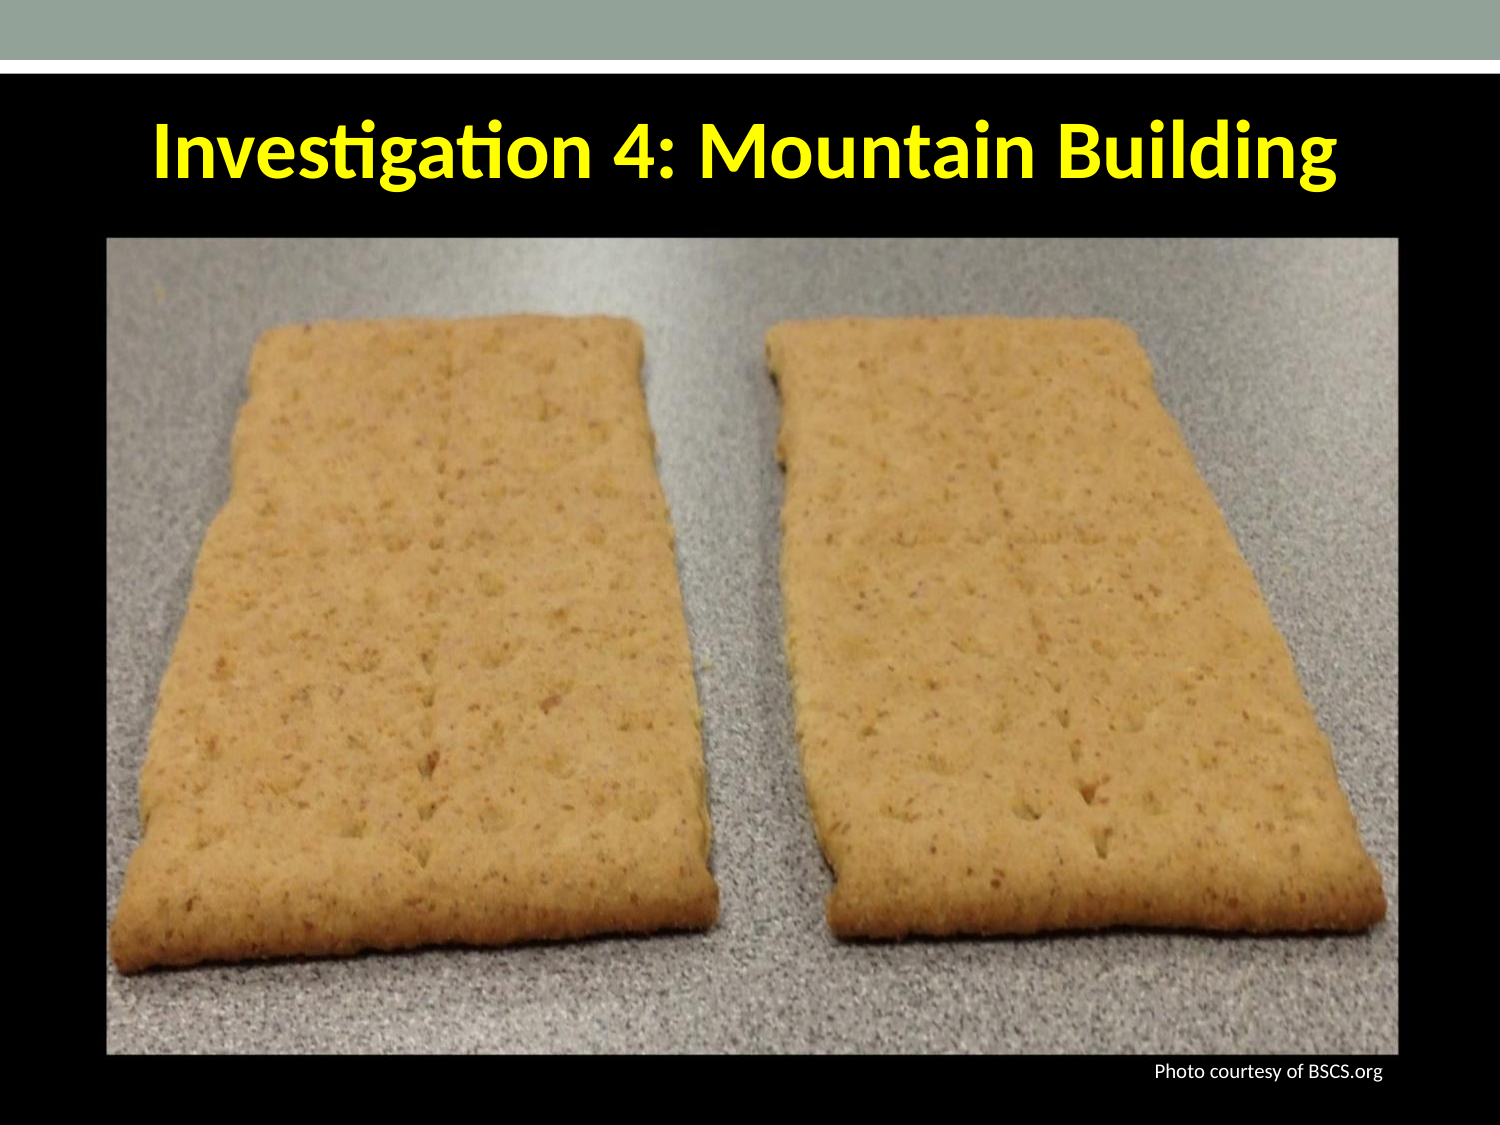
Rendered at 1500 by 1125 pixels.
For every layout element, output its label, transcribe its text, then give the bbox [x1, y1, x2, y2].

text_box Investigation 4: Mountain Building [136, 87, 1354, 203]
picture [79, 212, 1421, 1088]
